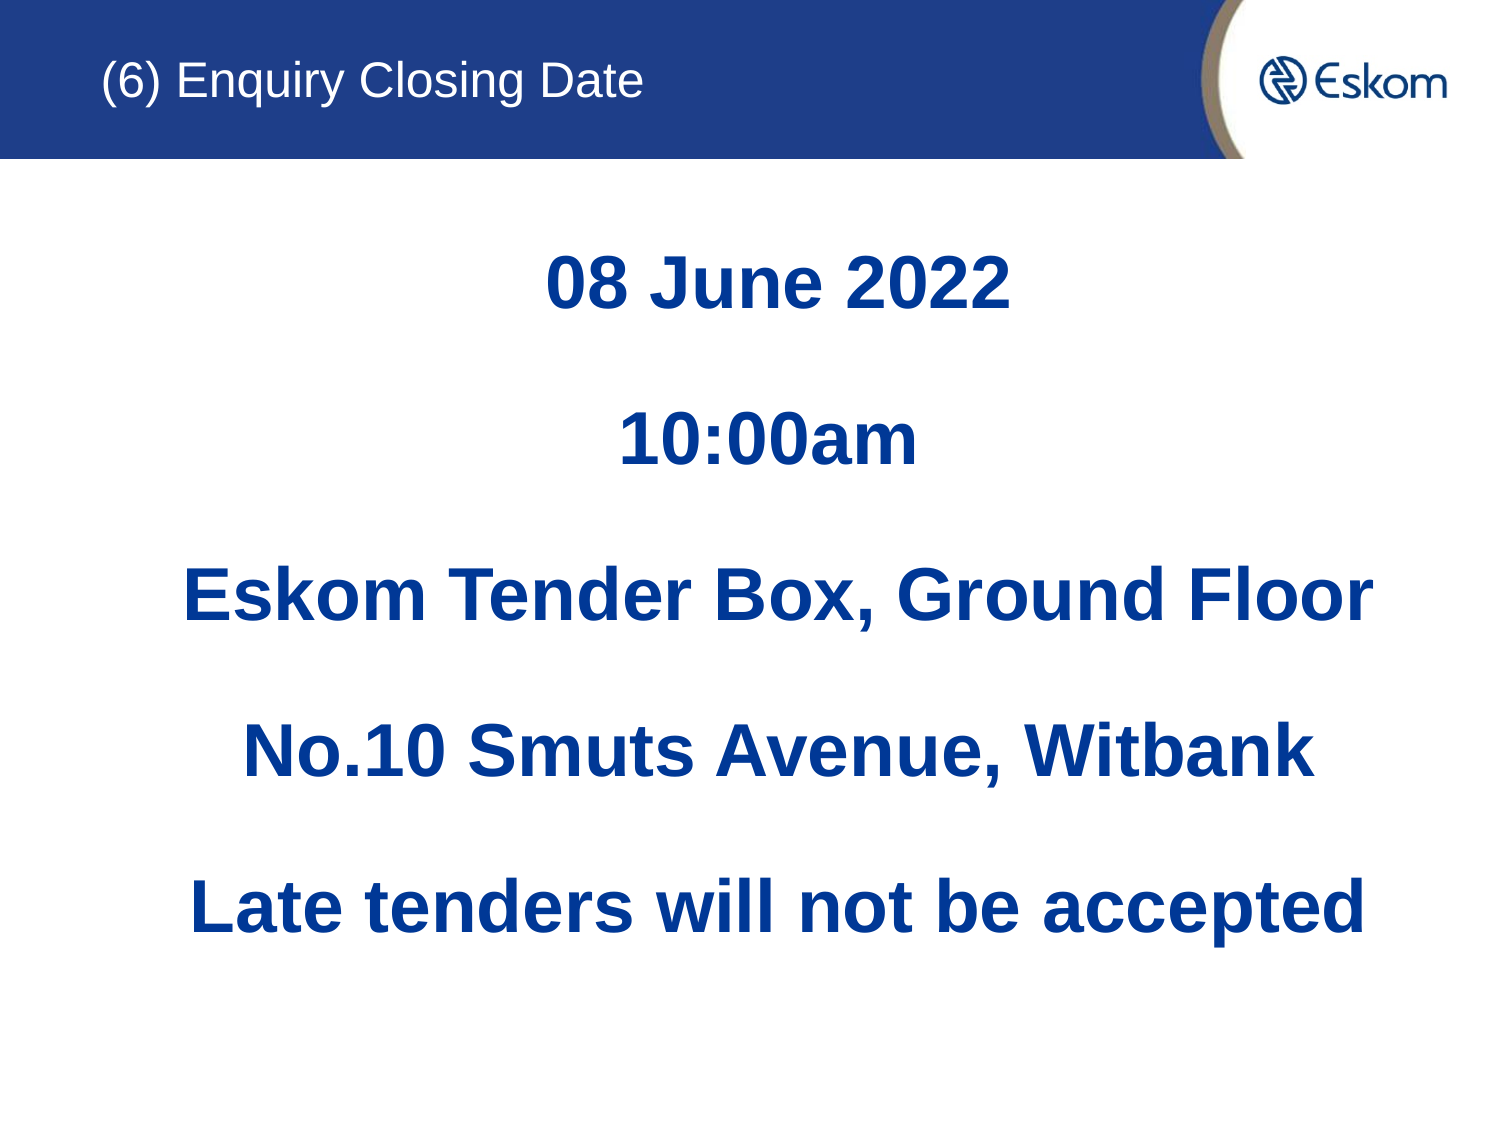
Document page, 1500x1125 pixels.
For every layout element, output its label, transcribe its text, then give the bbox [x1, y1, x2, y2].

picture [1257, 55, 1450, 105]
picture [0, 0, 1246, 159]
list 08 June 2022 10:00am Eskom Tender Box, Ground Floor No.10 Smuts Avenue, Witbank Late tenders will not be accepted [70, 235, 1488, 1063]
title (6) Enquiry Closing Date [71, 27, 1142, 137]
